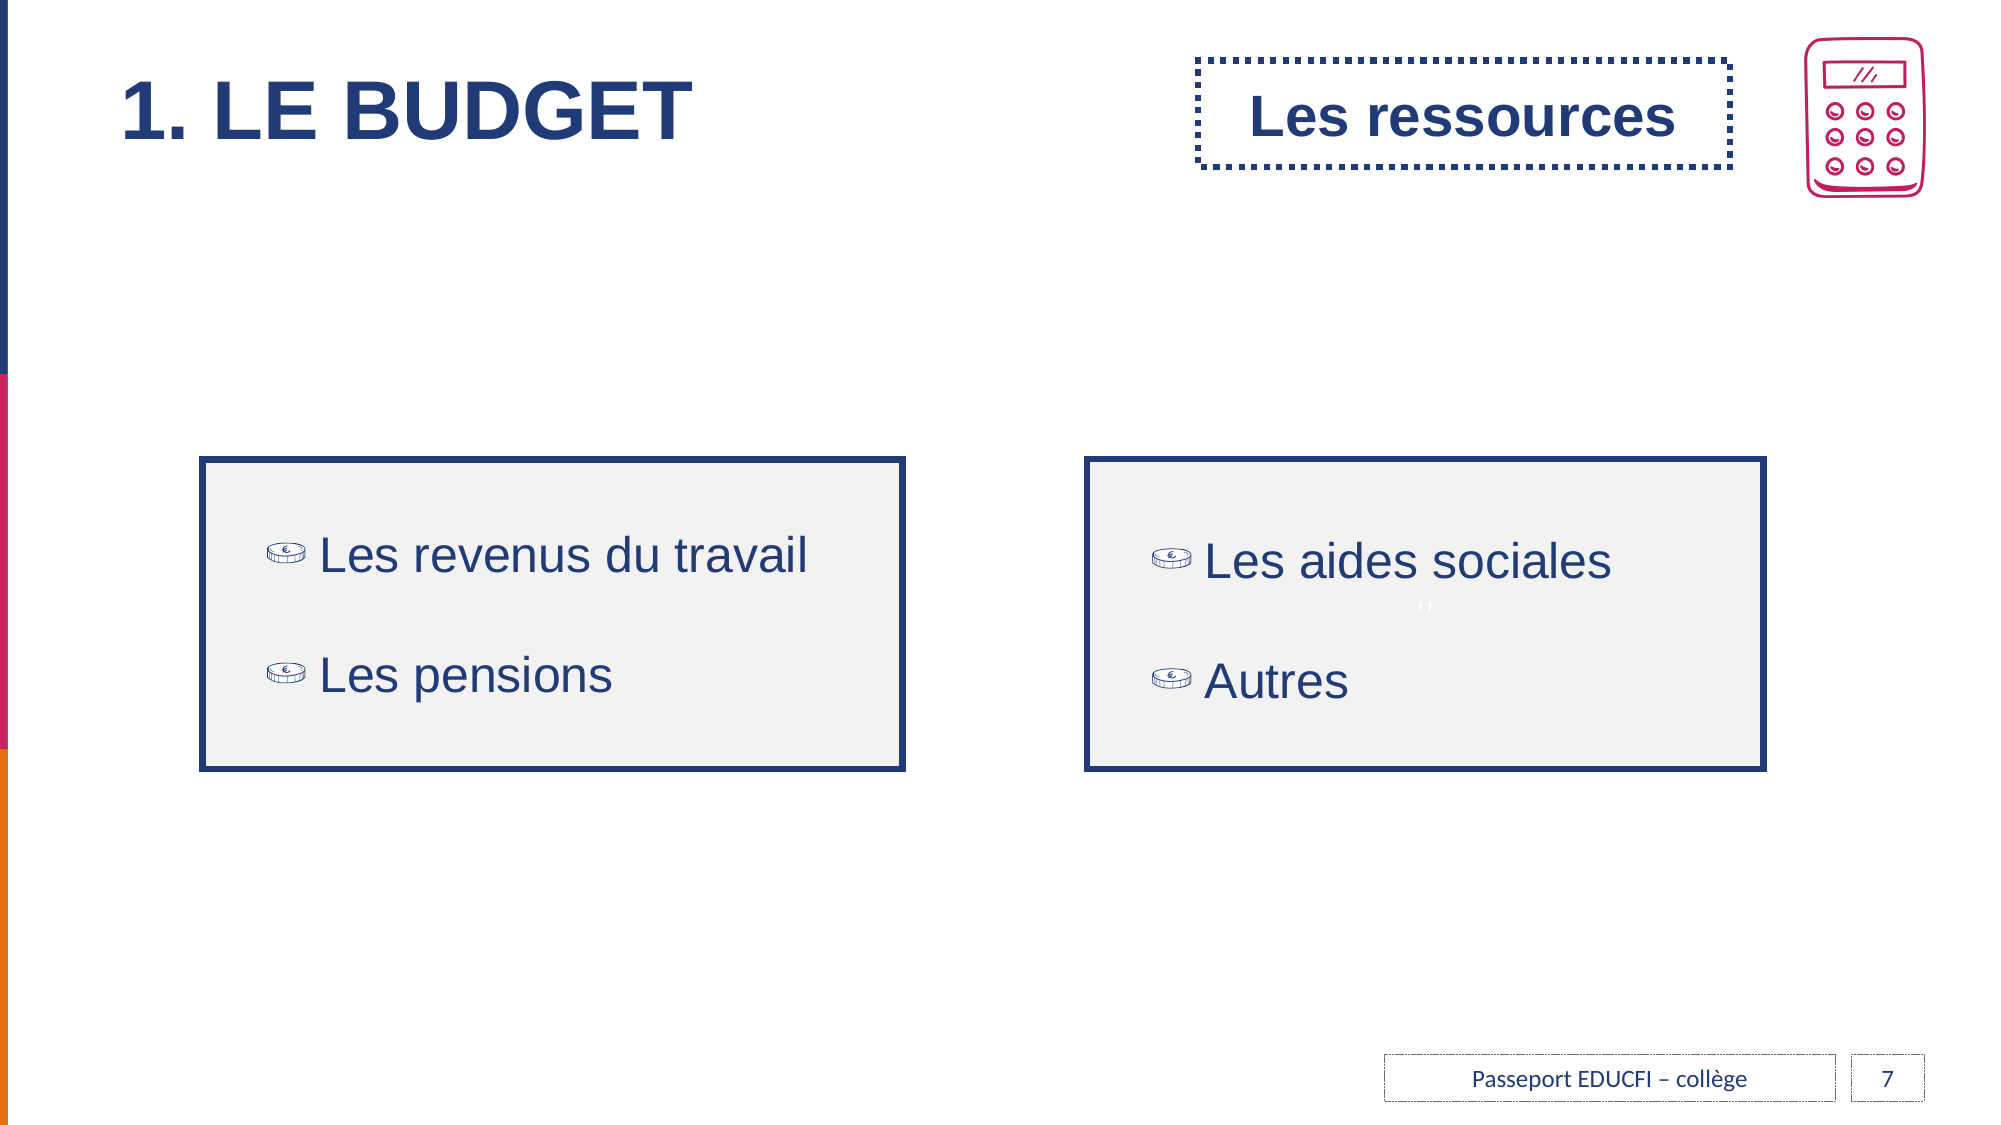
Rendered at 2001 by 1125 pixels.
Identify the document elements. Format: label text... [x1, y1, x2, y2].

picture [1804, 37, 1926, 198]
picture [0, 0, 8, 1125]
picture [263, 650, 307, 695]
text_box [1197, 59, 1731, 168]
footer Passeport EDUCFI – collège [1384, 1054, 1836, 1102]
text_box Les ressources [1235, 70, 1693, 156]
text_box Les revenus du travail Les pensions [248, 515, 913, 711]
text_box Les aides sociales Autres [1133, 520, 1745, 716]
picture [1148, 656, 1193, 700]
text_box [202, 458, 904, 770]
slide_number 7 [1851, 1054, 1925, 1102]
title 1. LE BUDGET [105, 59, 1175, 166]
picture [1148, 536, 1193, 580]
picture [263, 530, 307, 575]
text_box ‘’ [1086, 458, 1764, 770]
